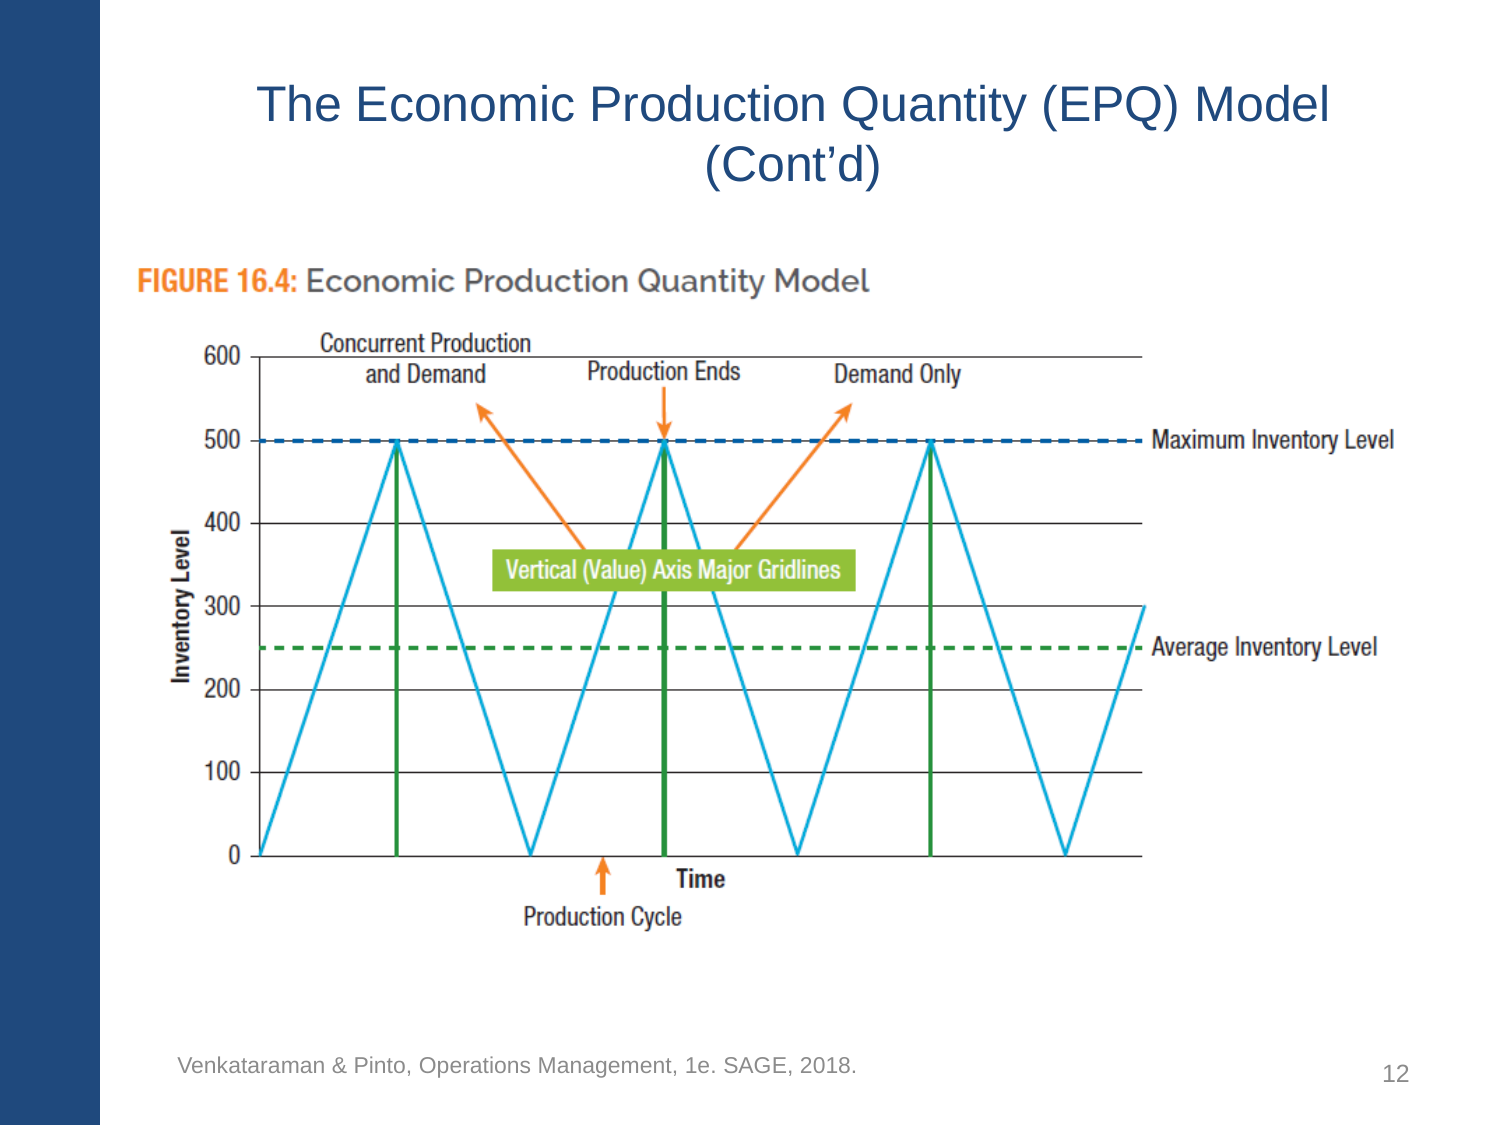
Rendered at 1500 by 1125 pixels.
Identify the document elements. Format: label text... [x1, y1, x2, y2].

picture [124, 245, 1476, 965]
slide_number 12 [1350, 1042, 1425, 1103]
title The Economic Production Quantity (EPQ) Model (Cont’d) [162, 37, 1425, 225]
footer Venkataraman & Pinto, Operations Management, 1e. SAGE, 2018. [162, 1042, 1313, 1103]
